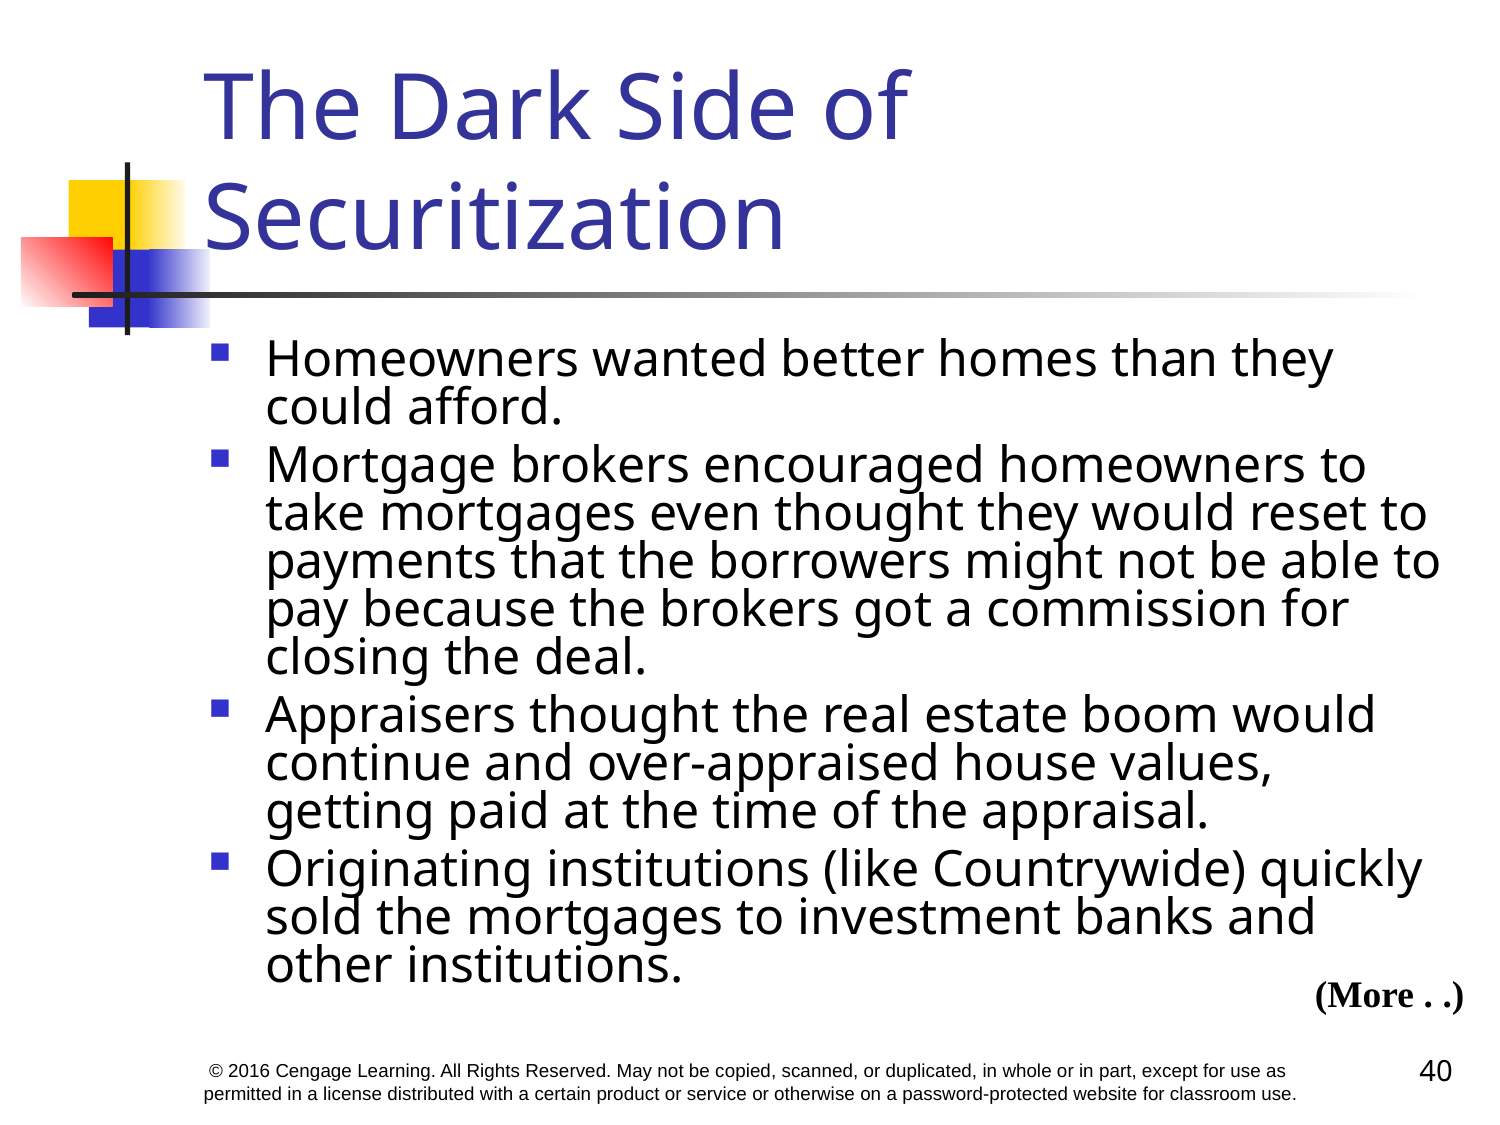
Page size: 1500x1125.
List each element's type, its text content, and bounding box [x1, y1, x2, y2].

text_box (More . .) [1299, 962, 1500, 1023]
title The Dark Side of Securitization [188, 34, 1468, 276]
slide_number 40 [1154, 1023, 1468, 1100]
list Homeowners wanted better homes than they could afford. Mortgage brokers encouraged homeowners to take mortgages even thought they would reset to payments that the borrowers might not be able to pay because the brokers got a commission for closing the deal. Appraisers thought the real estate boom would continue and over-appraised house values, getting paid at the time of the appraisal. Originating institutions (like Countrywide) quickly sold the mortgages to investment banks and other institutions. [193, 330, 1470, 1007]
